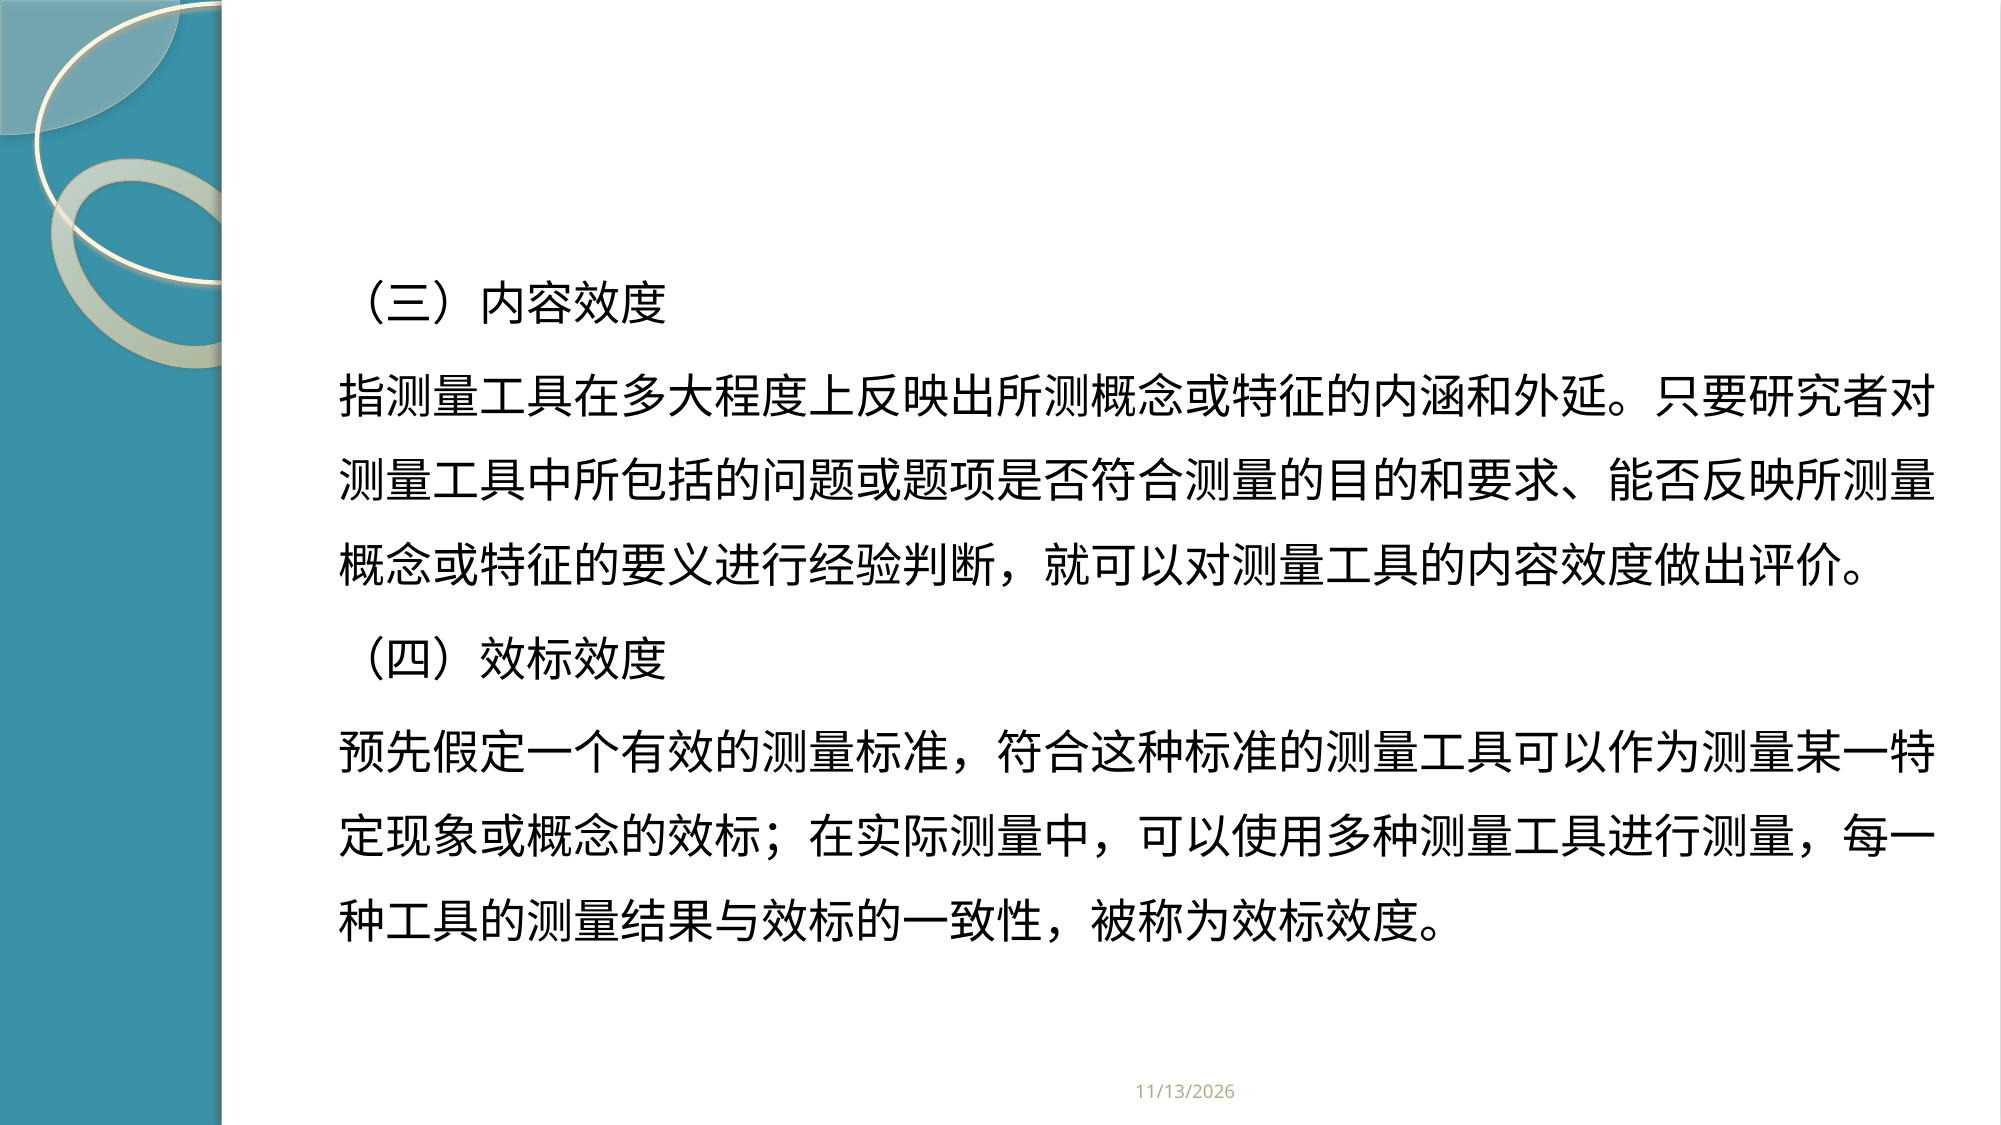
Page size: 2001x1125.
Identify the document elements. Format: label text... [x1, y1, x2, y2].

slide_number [783, 1034, 1250, 1113]
list （三）内容效度 指测量工具在多大程度上反映出所测概念或特征的内涵和外延。只要研究者对测量工具中所包括的问题或题项是否符合测量的目的和要求、能否反映所测量概念或特征的要义进行经验判断，就可以对测量工具的内容效度做出评价。 （四）效标效度 预先假定一个有效的测量标准，符合这种标准的测量工具可以作为测量某一特定现象或概念的效标；在实际测量中，可以使用多种测量工具进行测量，每一种工具的测量结果与效标的一致性，被称为效标效度。 [313, 237, 1954, 1025]
